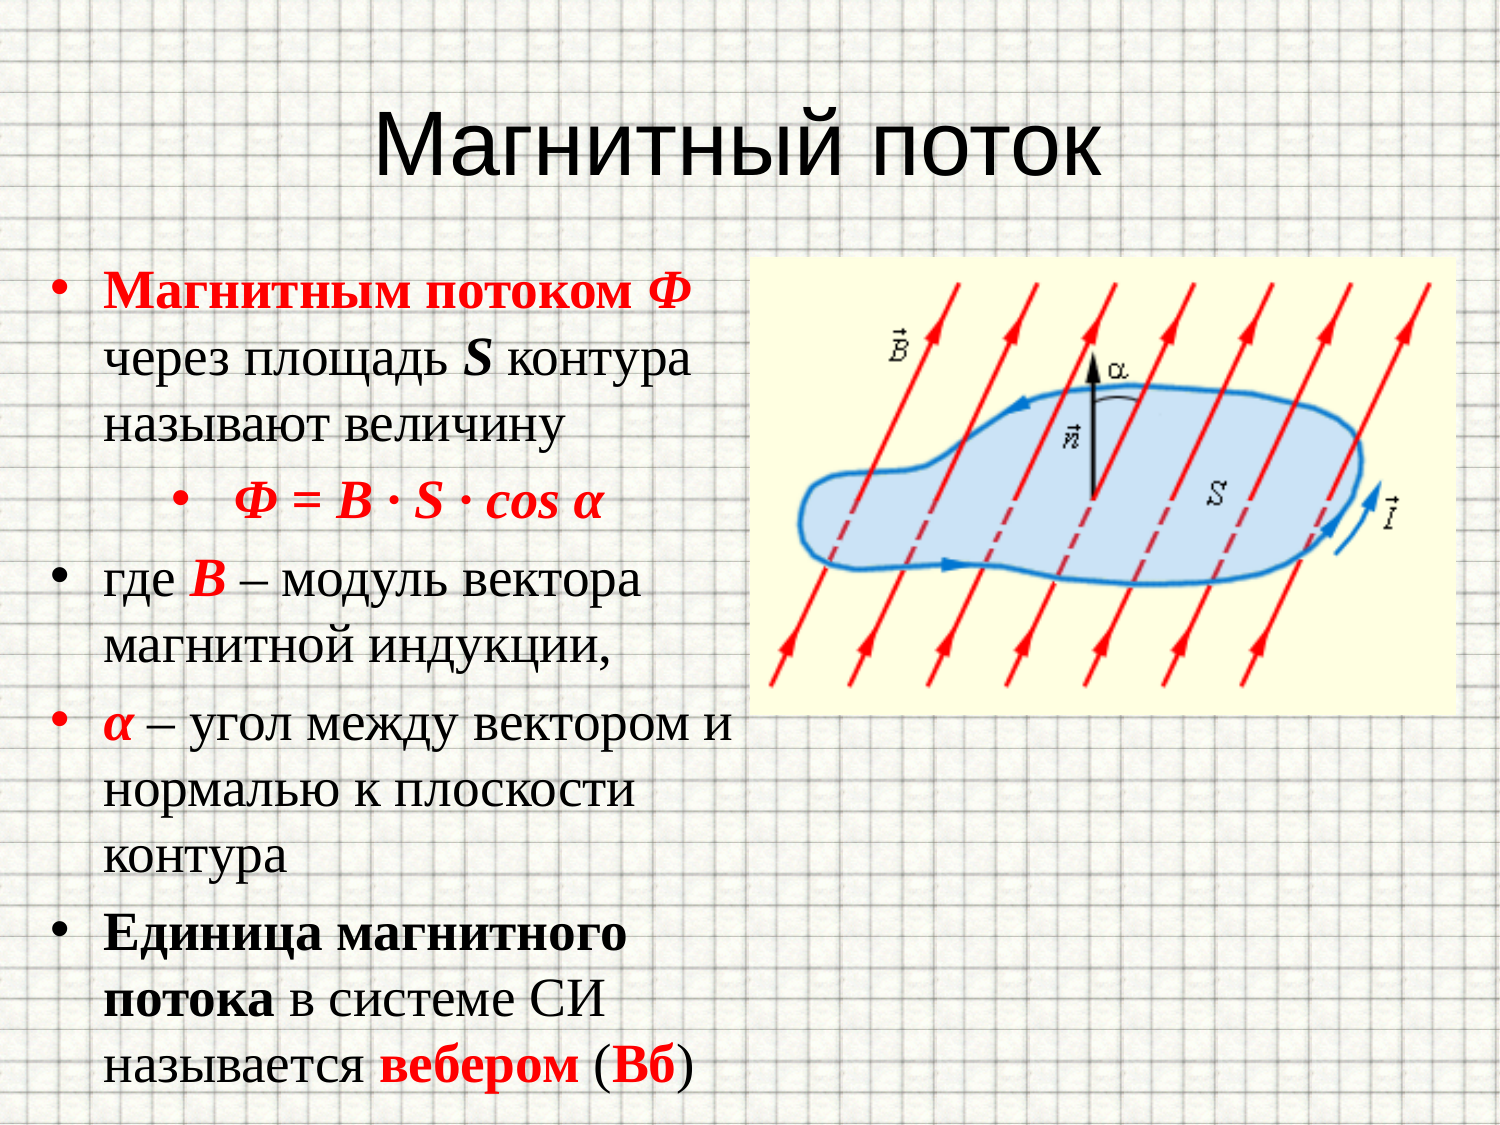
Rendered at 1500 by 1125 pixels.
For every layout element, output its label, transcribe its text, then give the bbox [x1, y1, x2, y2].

picture [0, 0, 1500, 1125]
title Магнитный поток [75, 45, 1425, 233]
list Магнитным потоком Φ через площадь S контура называют величину Φ = B · S · cos α где B – модуль вектора магнитной индукции, α – угол между вектором и нормалью к плоскости контура Единица магнитного потока в системе СИ называется вебером (Вб) [35, 246, 750, 1102]
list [749, 257, 1456, 716]
